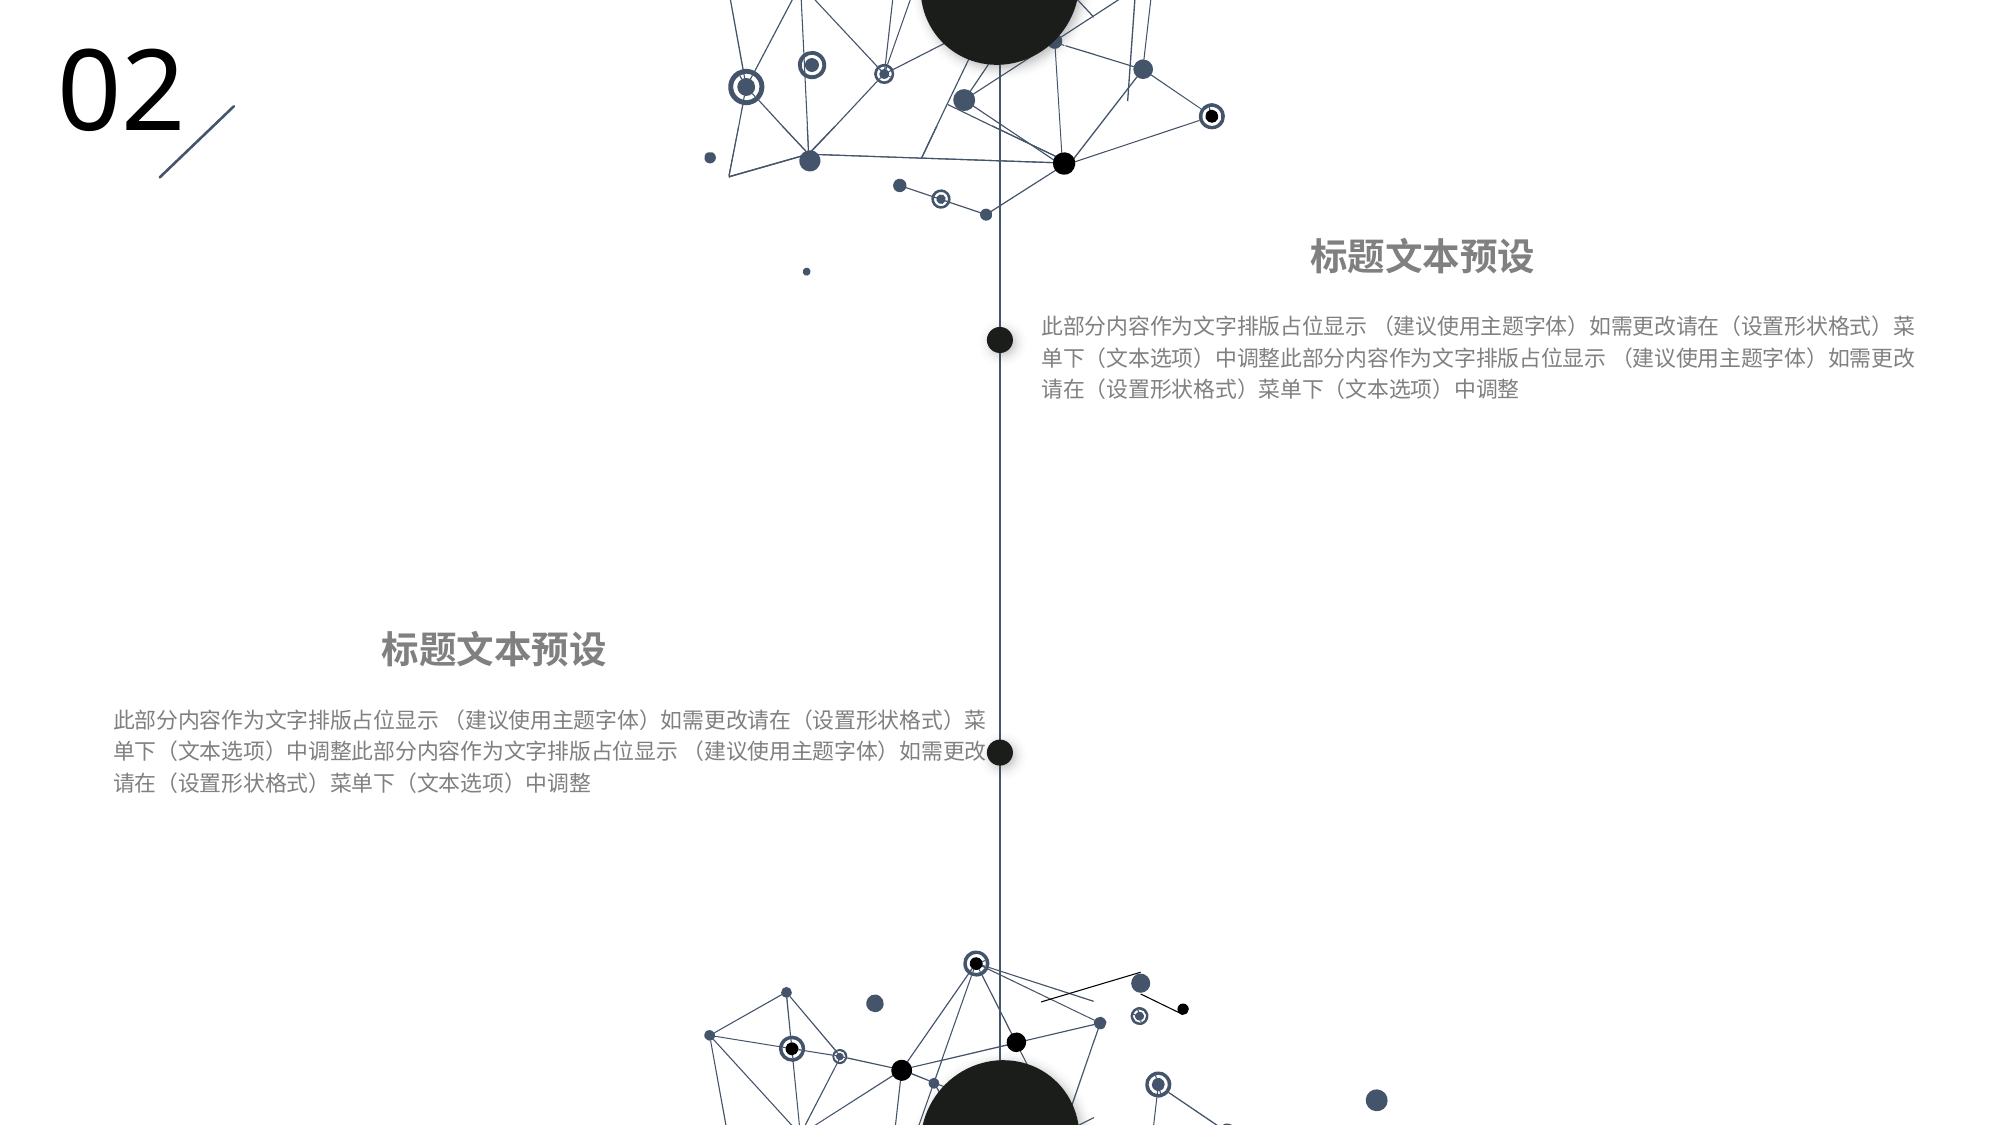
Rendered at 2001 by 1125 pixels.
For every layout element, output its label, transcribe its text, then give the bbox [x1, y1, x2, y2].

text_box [159, 106, 234, 178]
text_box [703, 950, 1390, 1125]
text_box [113, 626, 995, 800]
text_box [703, 0, 1299, 277]
text_box [985, 325, 1015, 355]
text_box 02 [42, 10, 214, 161]
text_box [1041, 232, 1924, 406]
text_box [995, 738, 1015, 767]
